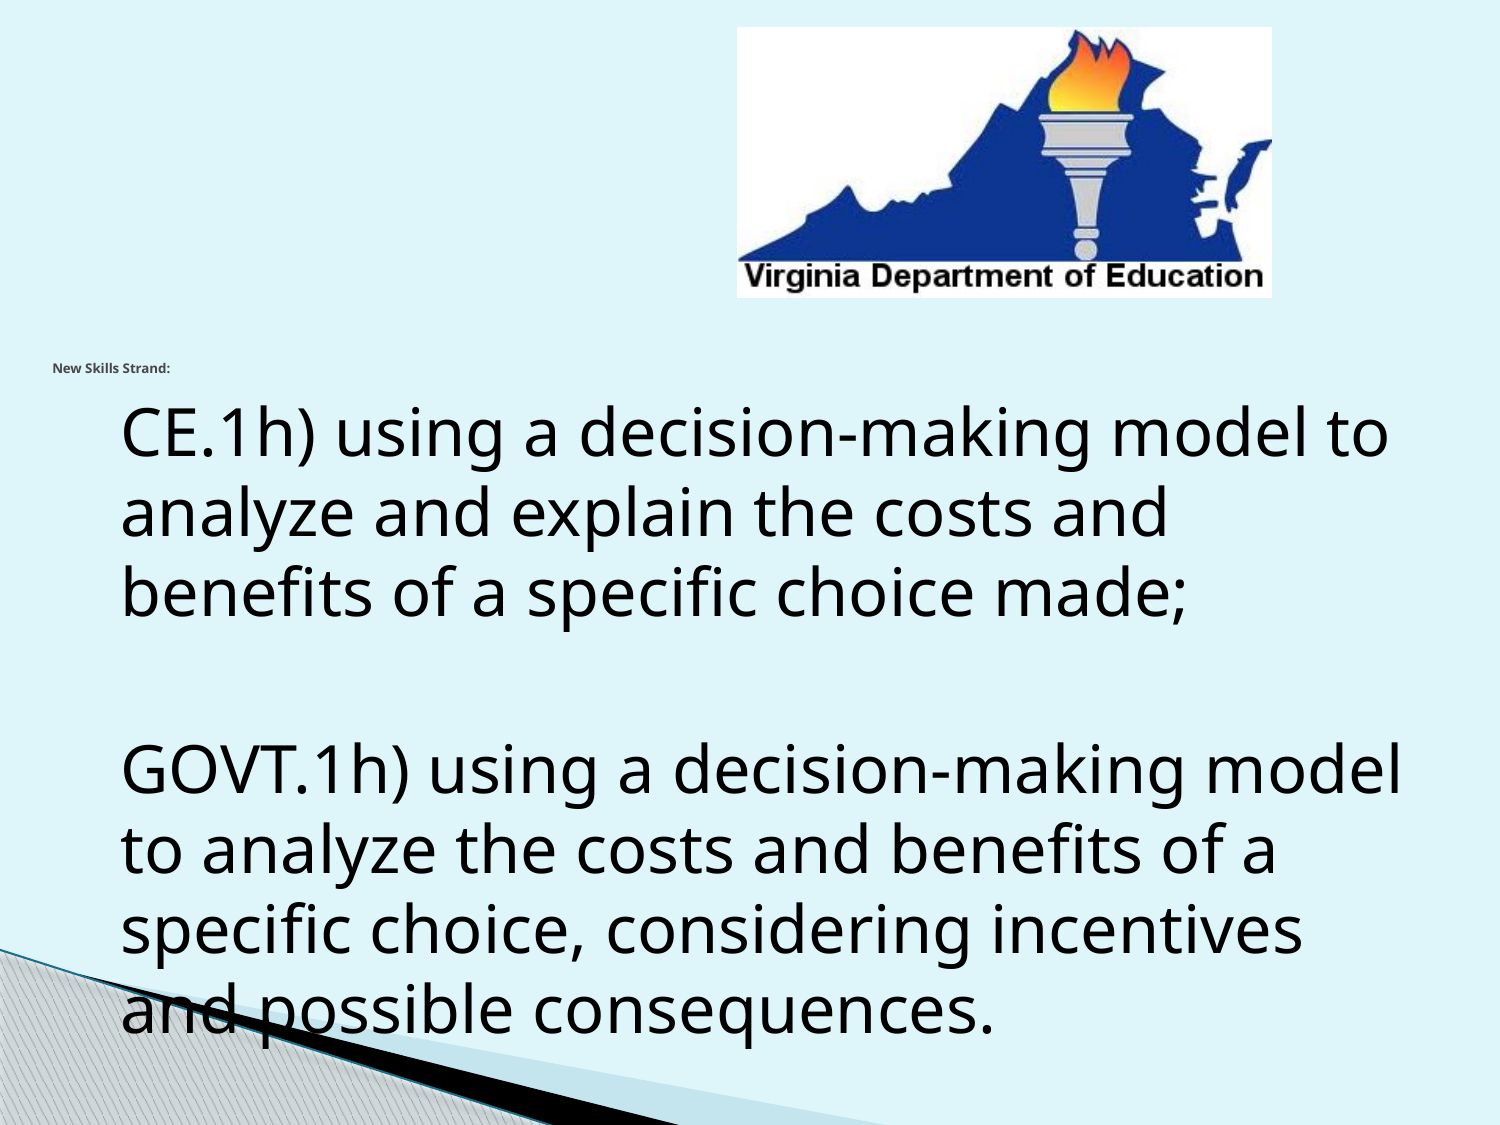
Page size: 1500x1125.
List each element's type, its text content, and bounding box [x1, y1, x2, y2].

title New Skills Strand: [37, 337, 1388, 413]
picture [737, 27, 1273, 298]
list CE.1h) using a decision-making model to analyze and explain the costs and benefits of a specific choice made; GOVT.1h) using a decision-making model to analyze the costs and benefits of a specific choice, considering incentives and possible consequences. [87, 382, 1438, 1125]
